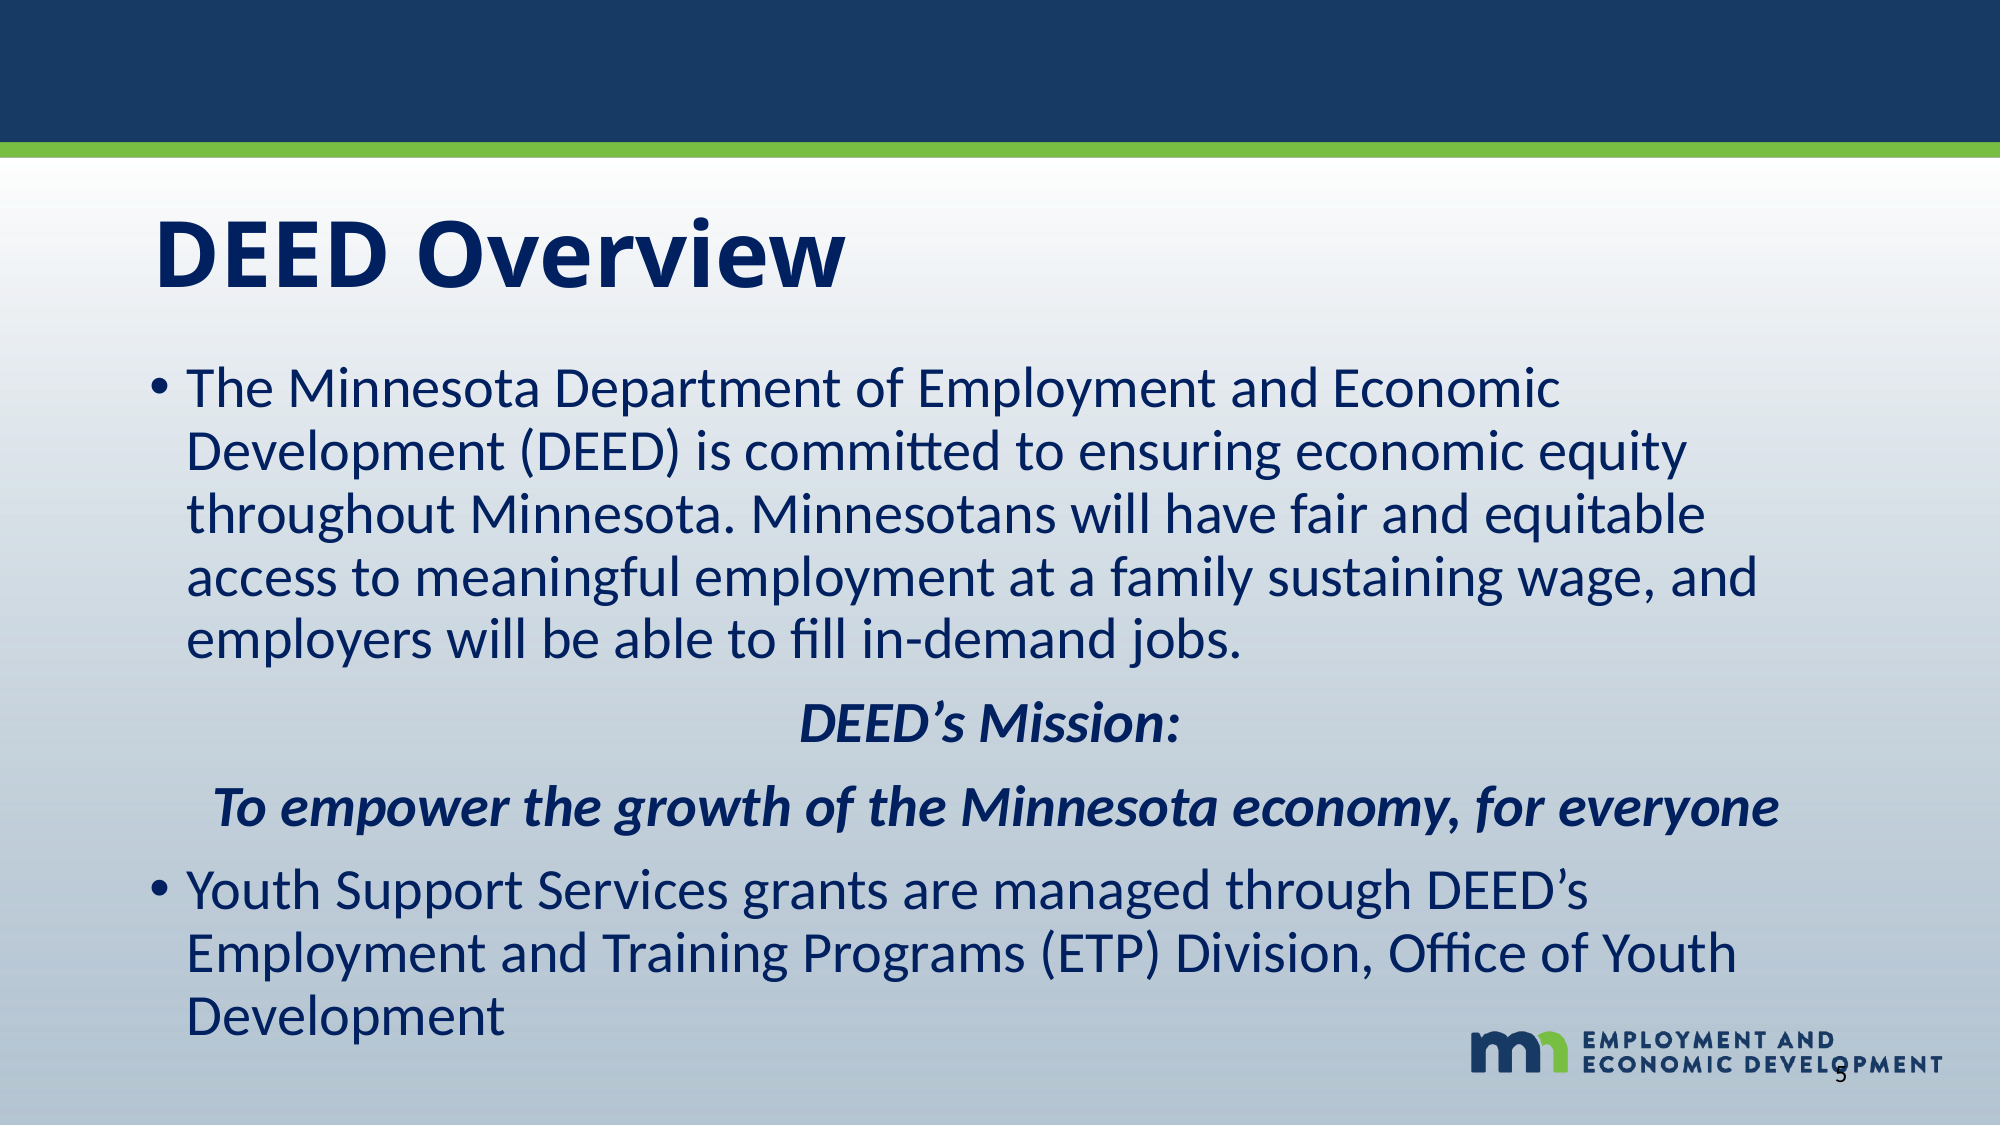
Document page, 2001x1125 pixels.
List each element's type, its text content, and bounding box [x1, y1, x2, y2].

slide_number 5 [1412, 1042, 1863, 1103]
list The Minnesota Department of Employment and Economic Development (DEED) is committed to ensuring economic equity throughout Minnesota. Minnesotans will have fair and equitable access to meaningful employment at a family sustaining wage, and employers will be able to fill in-demand jobs. DEED’s Mission: To empower the growth of the Minnesota economy, for everyone Youth Support Services grants are managed through DEED’s Employment and Training Programs (ETP) Division, Office of Youth Development [134, 349, 1860, 1064]
picture [0, 0, 2000, 1125]
title DEED Overview [137, 149, 1863, 367]
